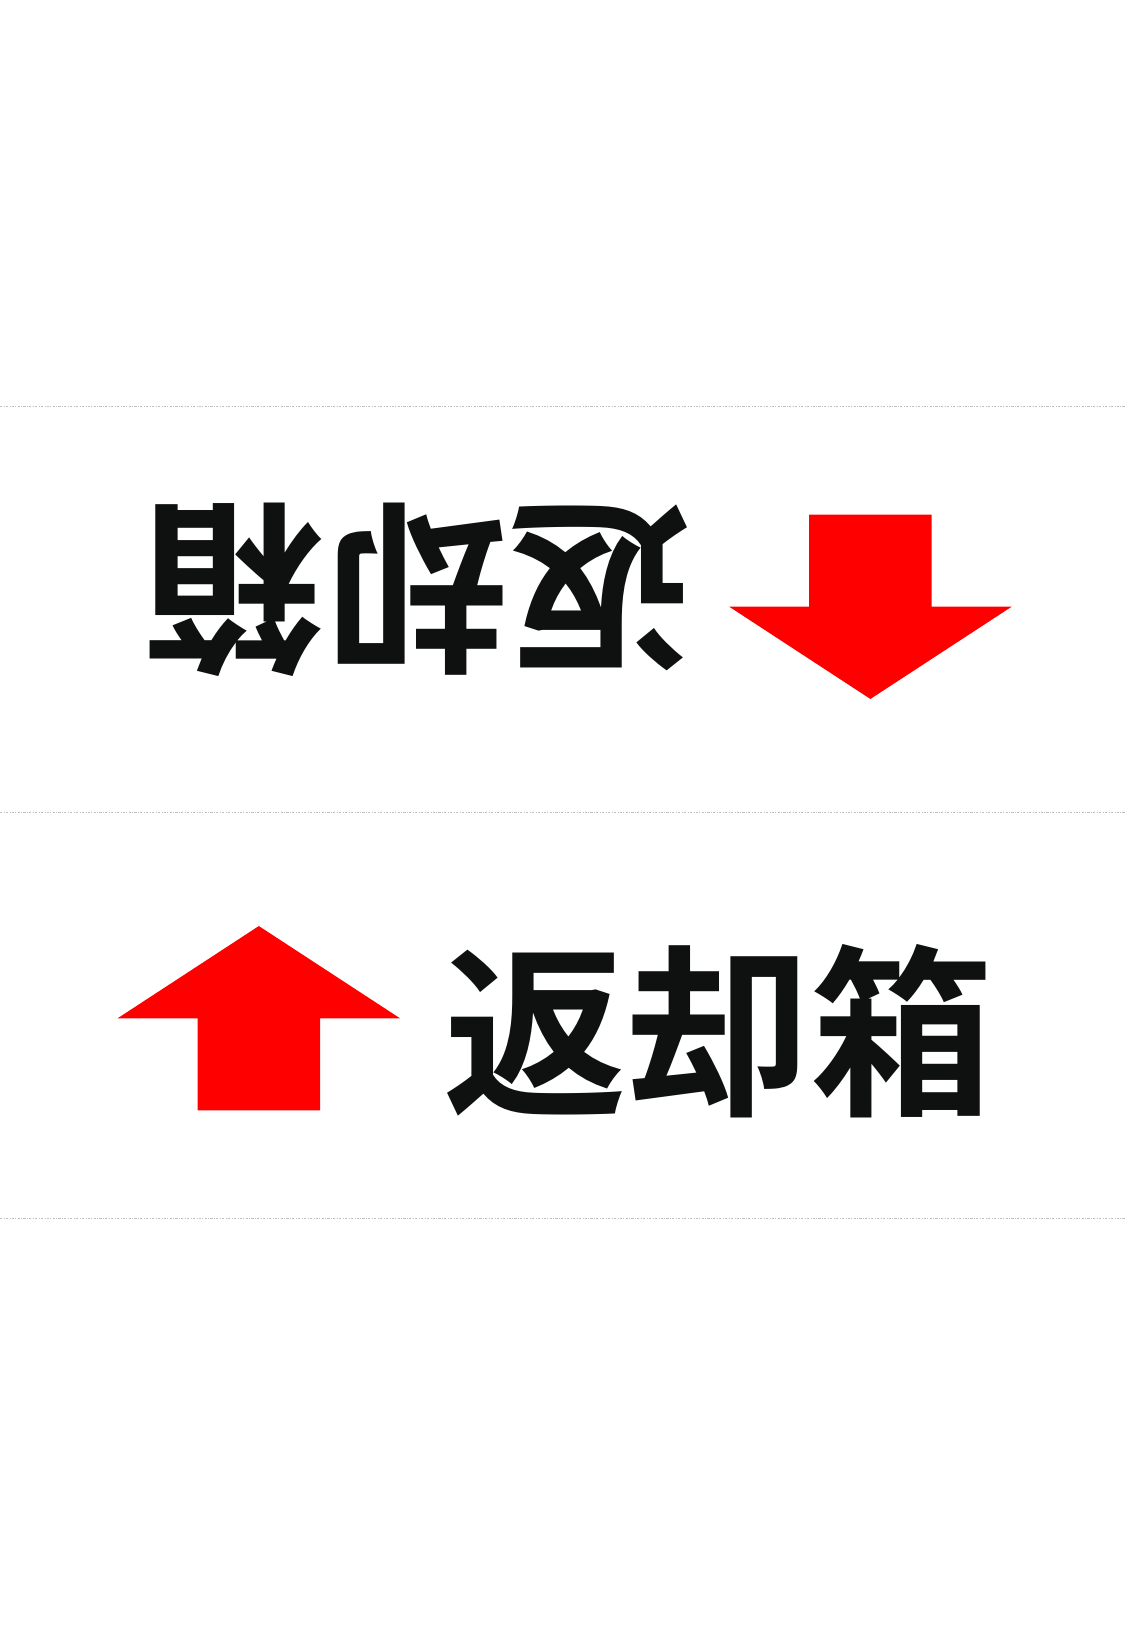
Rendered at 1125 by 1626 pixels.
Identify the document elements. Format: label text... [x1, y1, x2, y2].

text_box [725, 513, 1016, 701]
text_box [114, 924, 404, 1112]
text_box 返却箱 [126, 475, 707, 711]
text_box 返却箱 [429, 910, 1009, 1146]
